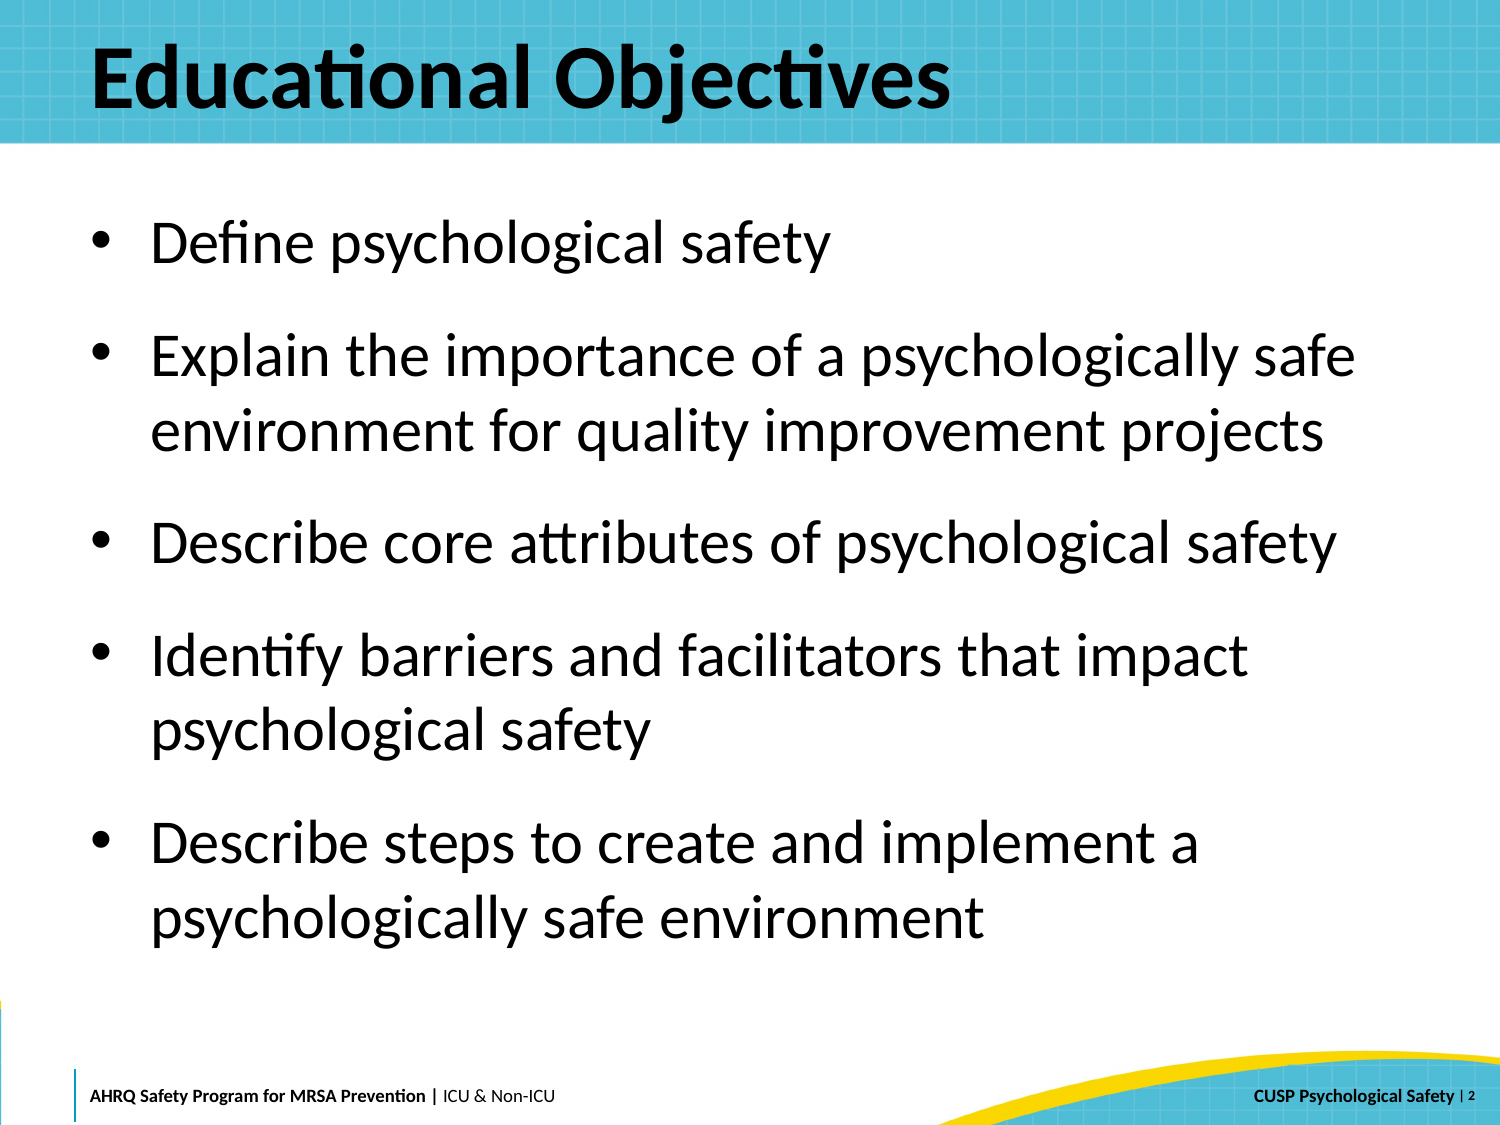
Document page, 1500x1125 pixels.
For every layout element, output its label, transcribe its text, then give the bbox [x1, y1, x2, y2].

title Educational Objectives [75, 0, 1425, 150]
picture [0, 0, 1500, 1125]
slide_number | 2 [1455, 1065, 1500, 1125]
list Define psychological safety Explain the importance of a psychologically safe environment for quality improvement projects Describe core attributes of psychological safety Identify barriers and facilitators that impact psychological safety Describe steps to create and implement a psychologically safe environment [75, 193, 1425, 1035]
